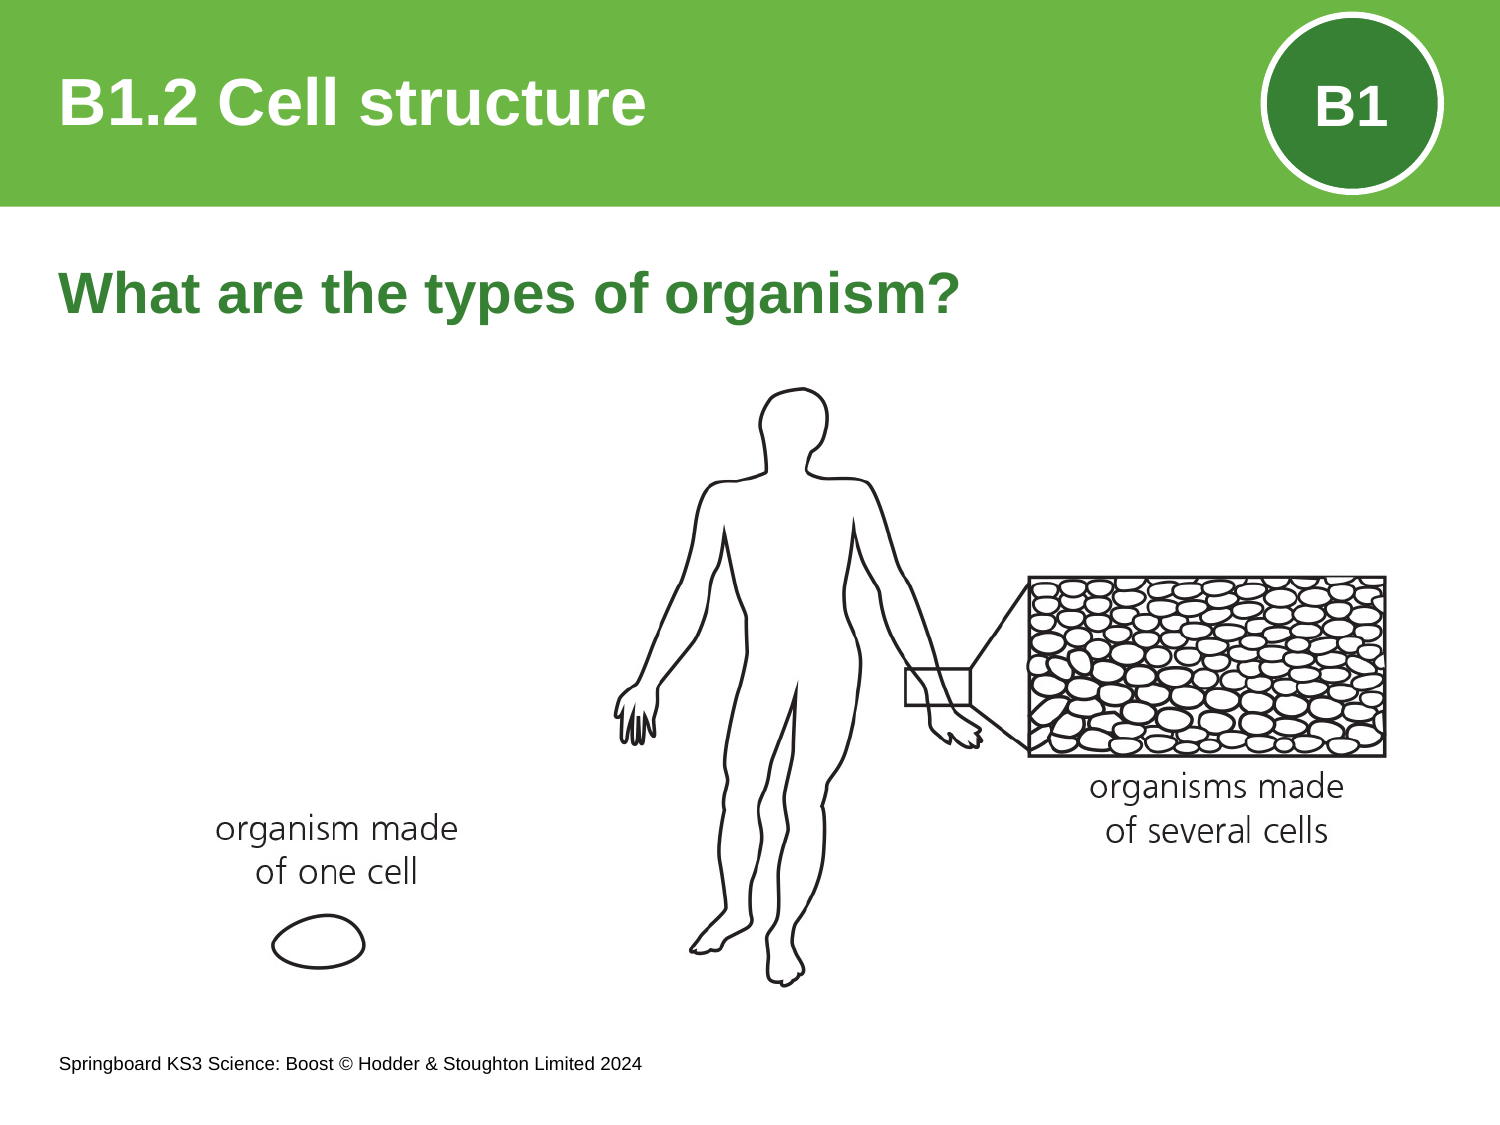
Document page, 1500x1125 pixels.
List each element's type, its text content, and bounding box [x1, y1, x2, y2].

footer Springboard KS3 Science: Boost © Hodder & Stoughton Limited 2024 [59, 1033, 680, 1094]
picture [611, 377, 1395, 999]
text_box What are the types of organism? [58, 247, 1441, 344]
title B1.2 Cell structure [59, 0, 1240, 207]
picture [203, 371, 467, 993]
text_box B1 [1262, 13, 1442, 193]
